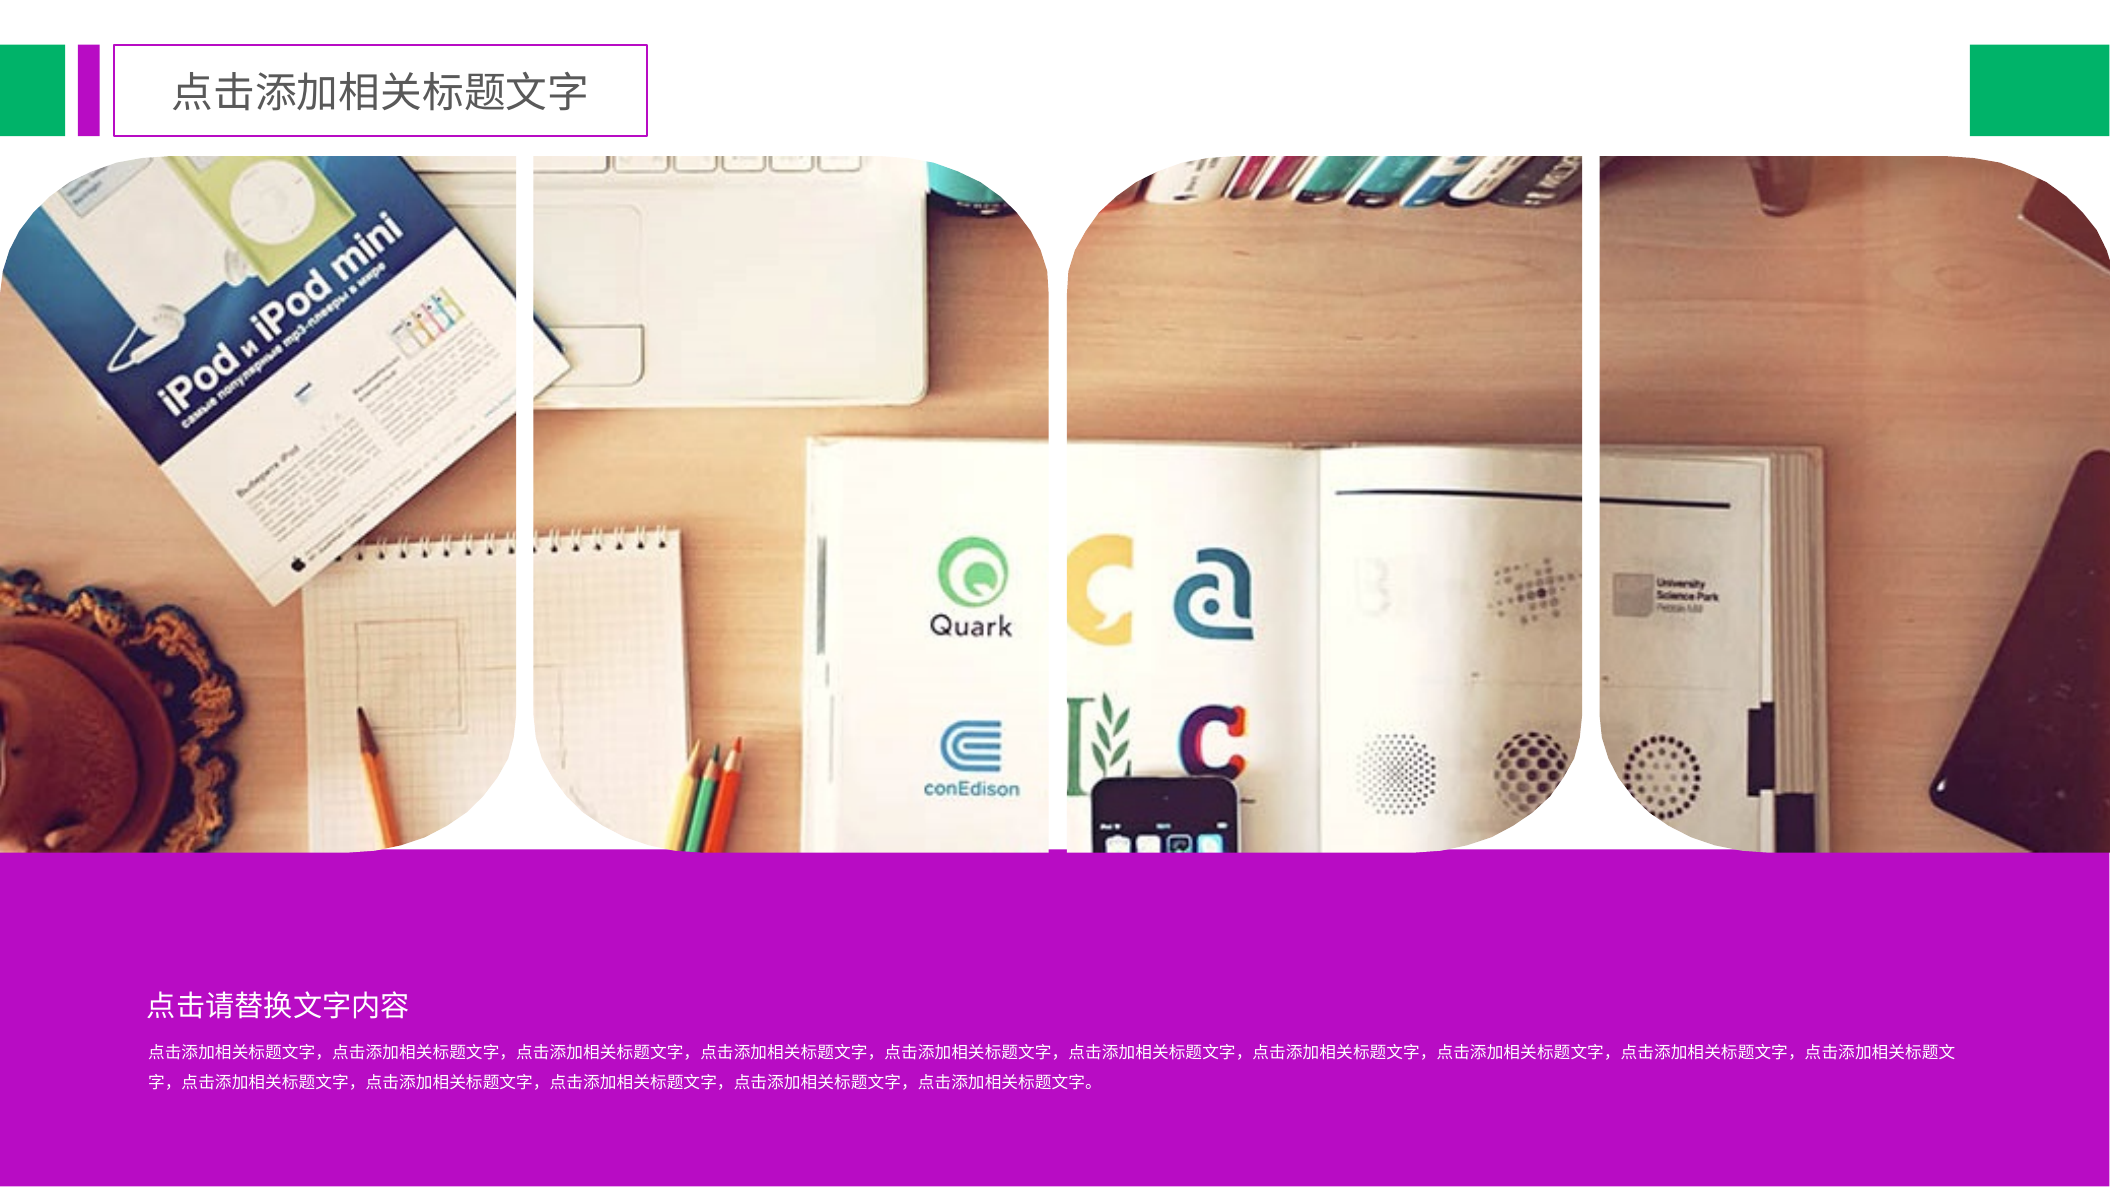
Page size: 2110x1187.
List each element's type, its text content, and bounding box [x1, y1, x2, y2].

text_box [533, 156, 1049, 853]
text_box [1066, 156, 1583, 853]
text_box [0, 156, 517, 853]
text_box 点击添加相关标题文字，点击添加相关标题文字，点击添加相关标题文字，点击添加相关标题文字，点击添加相关标题文字，点击添加相关标题文字，点击添加相关标题文字，点击添加相关标题文字，点击添加相关标题文字，点击添加相关标题文字，点击添加相关标题文字，点击添加相关标题文字，点击添加相关标题文字，点击添加相关标题文字，点击添加相关标题文字。 [133, 1024, 1976, 1100]
text_box [1599, 156, 2110, 853]
text_box 点击请替换文字内容 [132, 962, 500, 1030]
text_box [0, 848, 2110, 1187]
text_box 点击添加相关标题文字 [135, 44, 625, 137]
